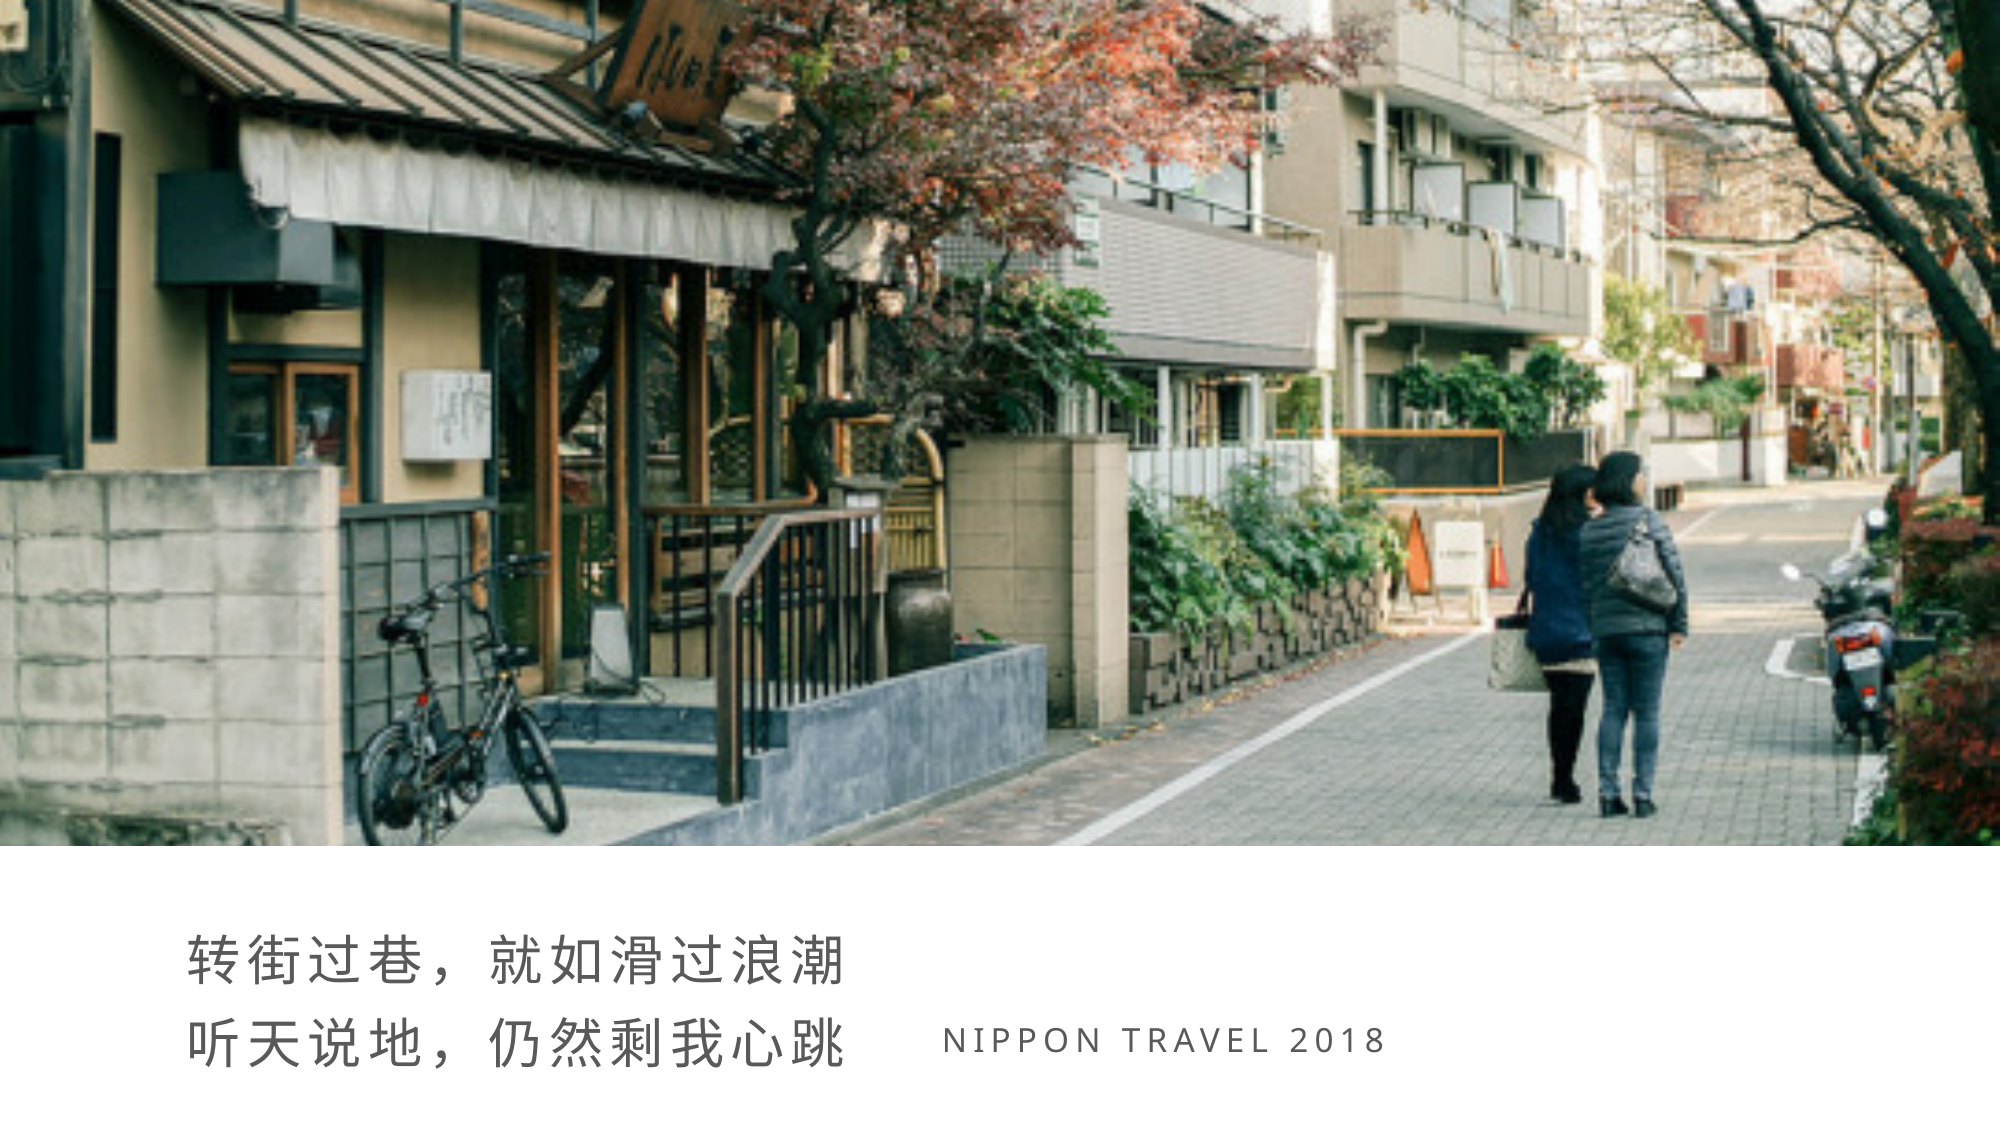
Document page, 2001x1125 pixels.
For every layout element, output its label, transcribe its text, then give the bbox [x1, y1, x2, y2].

text_box 转街过巷，就如滑过浪潮 听天说地，仍然剩我心跳 [172, 900, 892, 1082]
text_box NIPPON TRAVEL 2018 [926, 1011, 1400, 1067]
picture [0, 0, 2000, 846]
